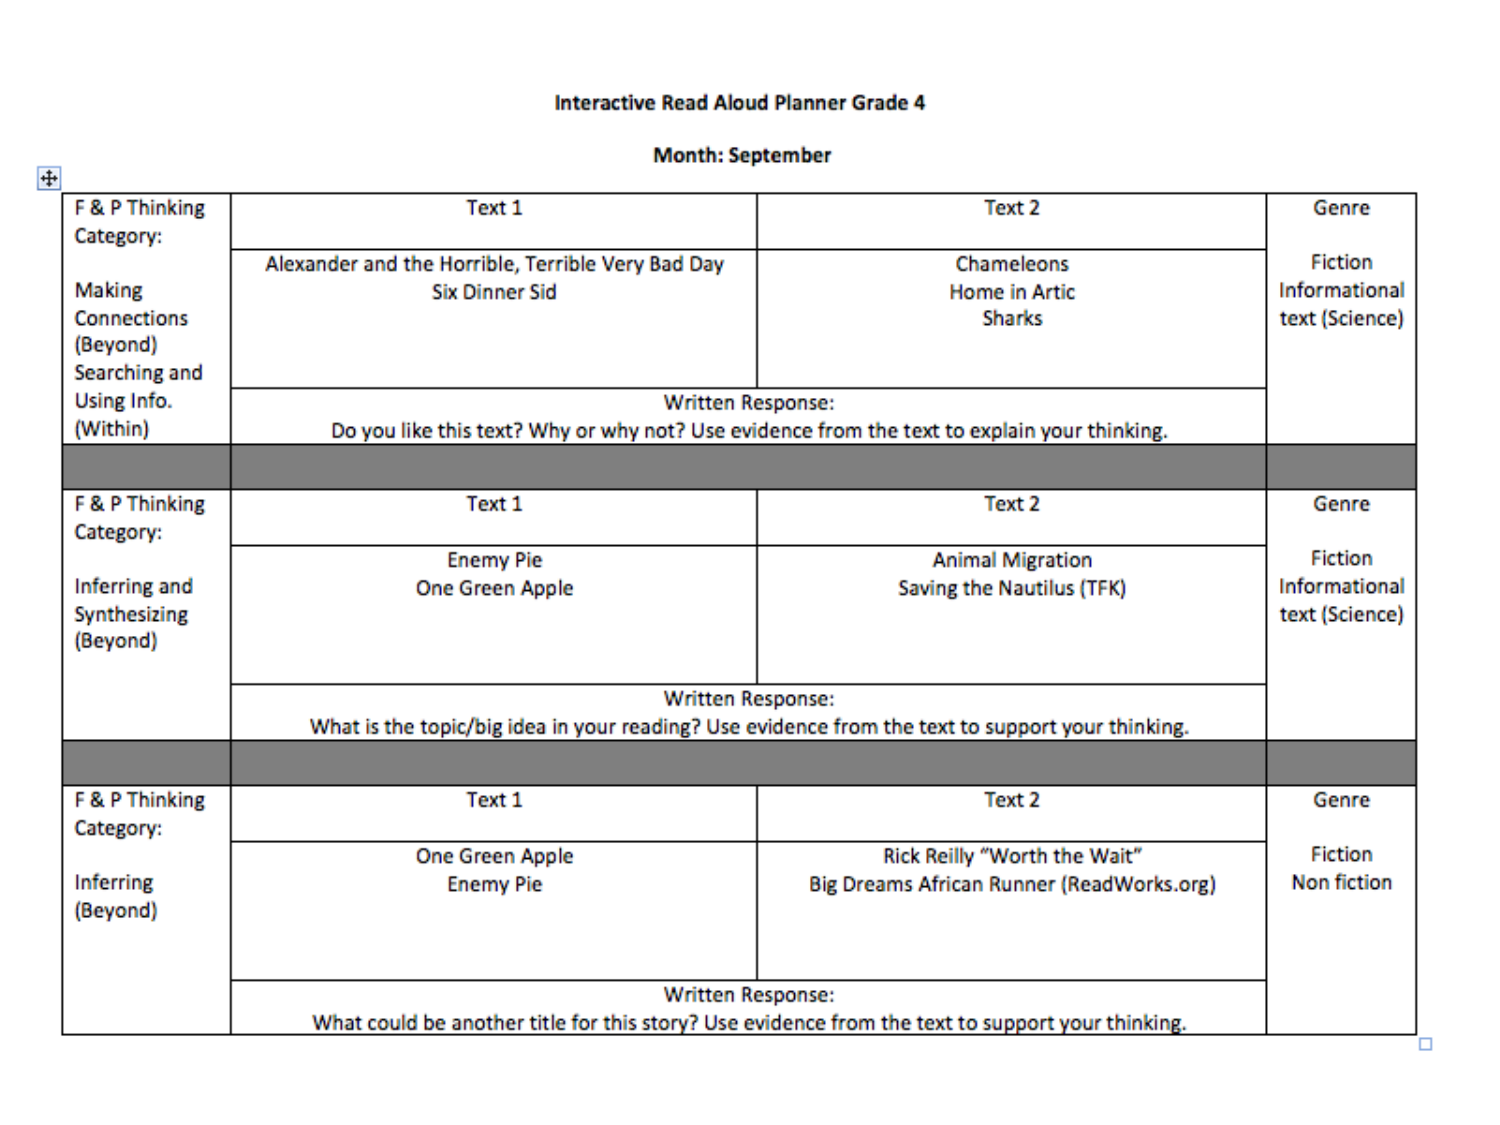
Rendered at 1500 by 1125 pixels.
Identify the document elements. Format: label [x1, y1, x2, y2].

picture [0, 55, 1500, 1066]
